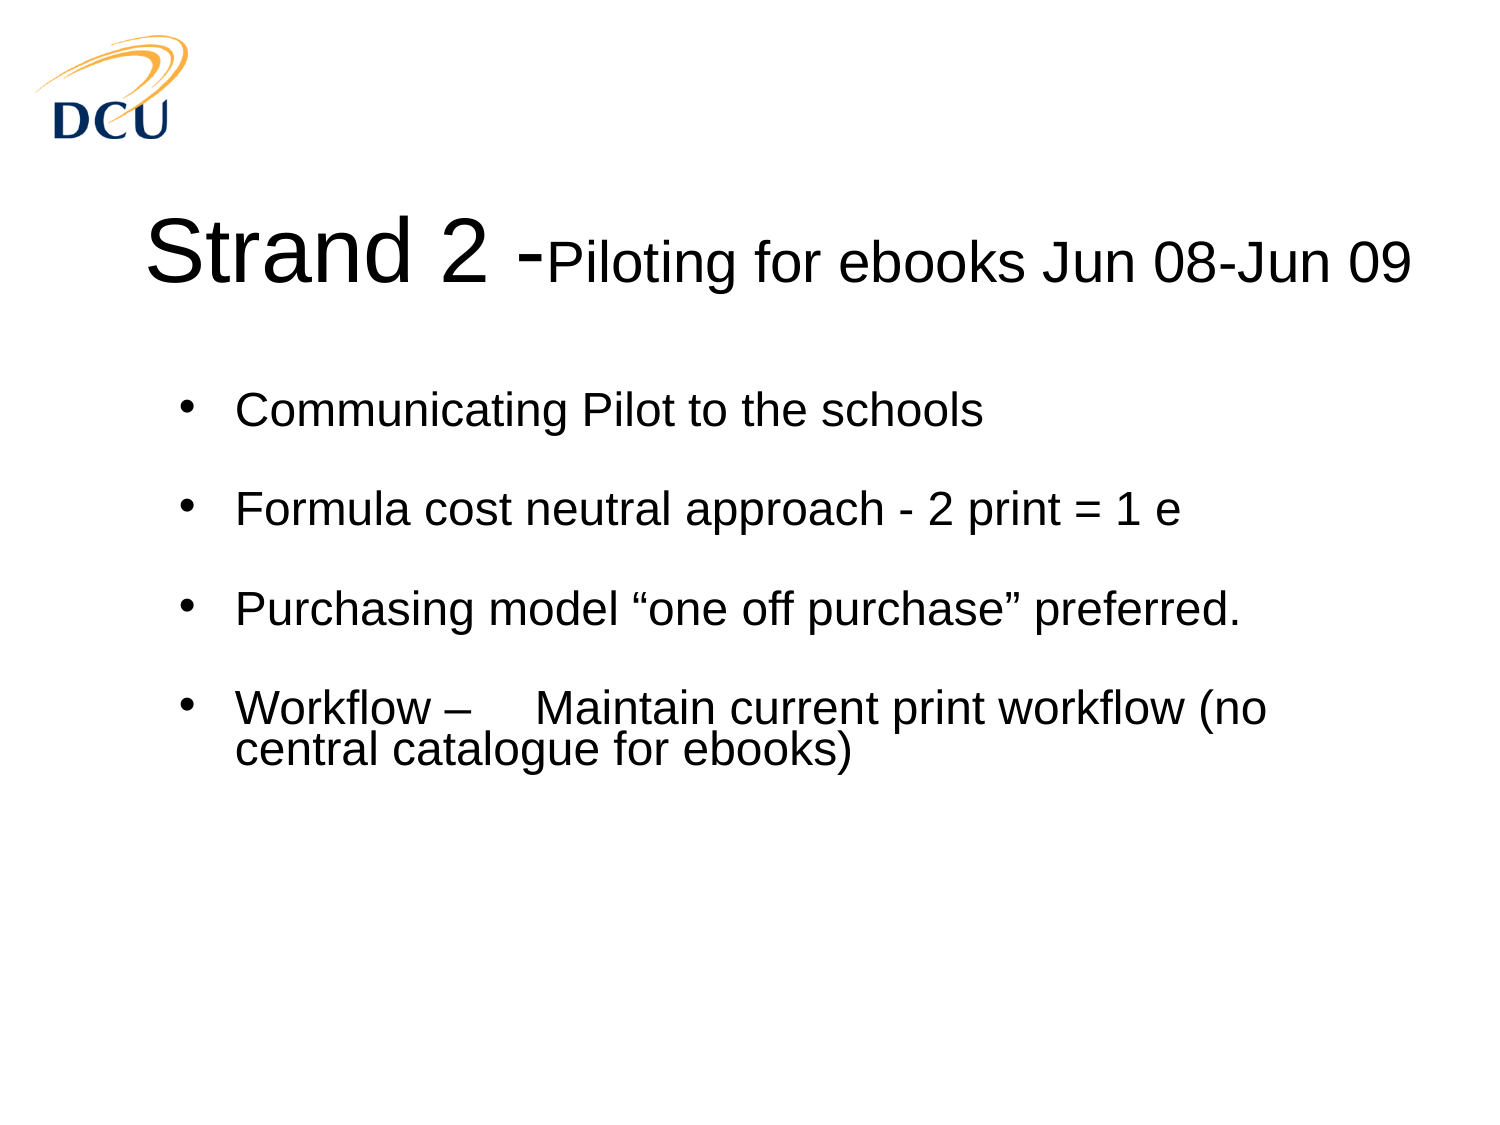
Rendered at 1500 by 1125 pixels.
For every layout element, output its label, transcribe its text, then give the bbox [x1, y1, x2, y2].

text_box Communicating Pilot to the schools Formula cost neutral approach - 2 print = 1 e Purchasing model “one off purchase” preferred. Workflow – Maintain current print workflow (no central catalogue for ebooks) [164, 386, 1402, 1125]
title Strand 2 -Piloting for ebooks Jun 08-Jun 09 [116, 140, 1442, 352]
picture [34, 34, 188, 139]
